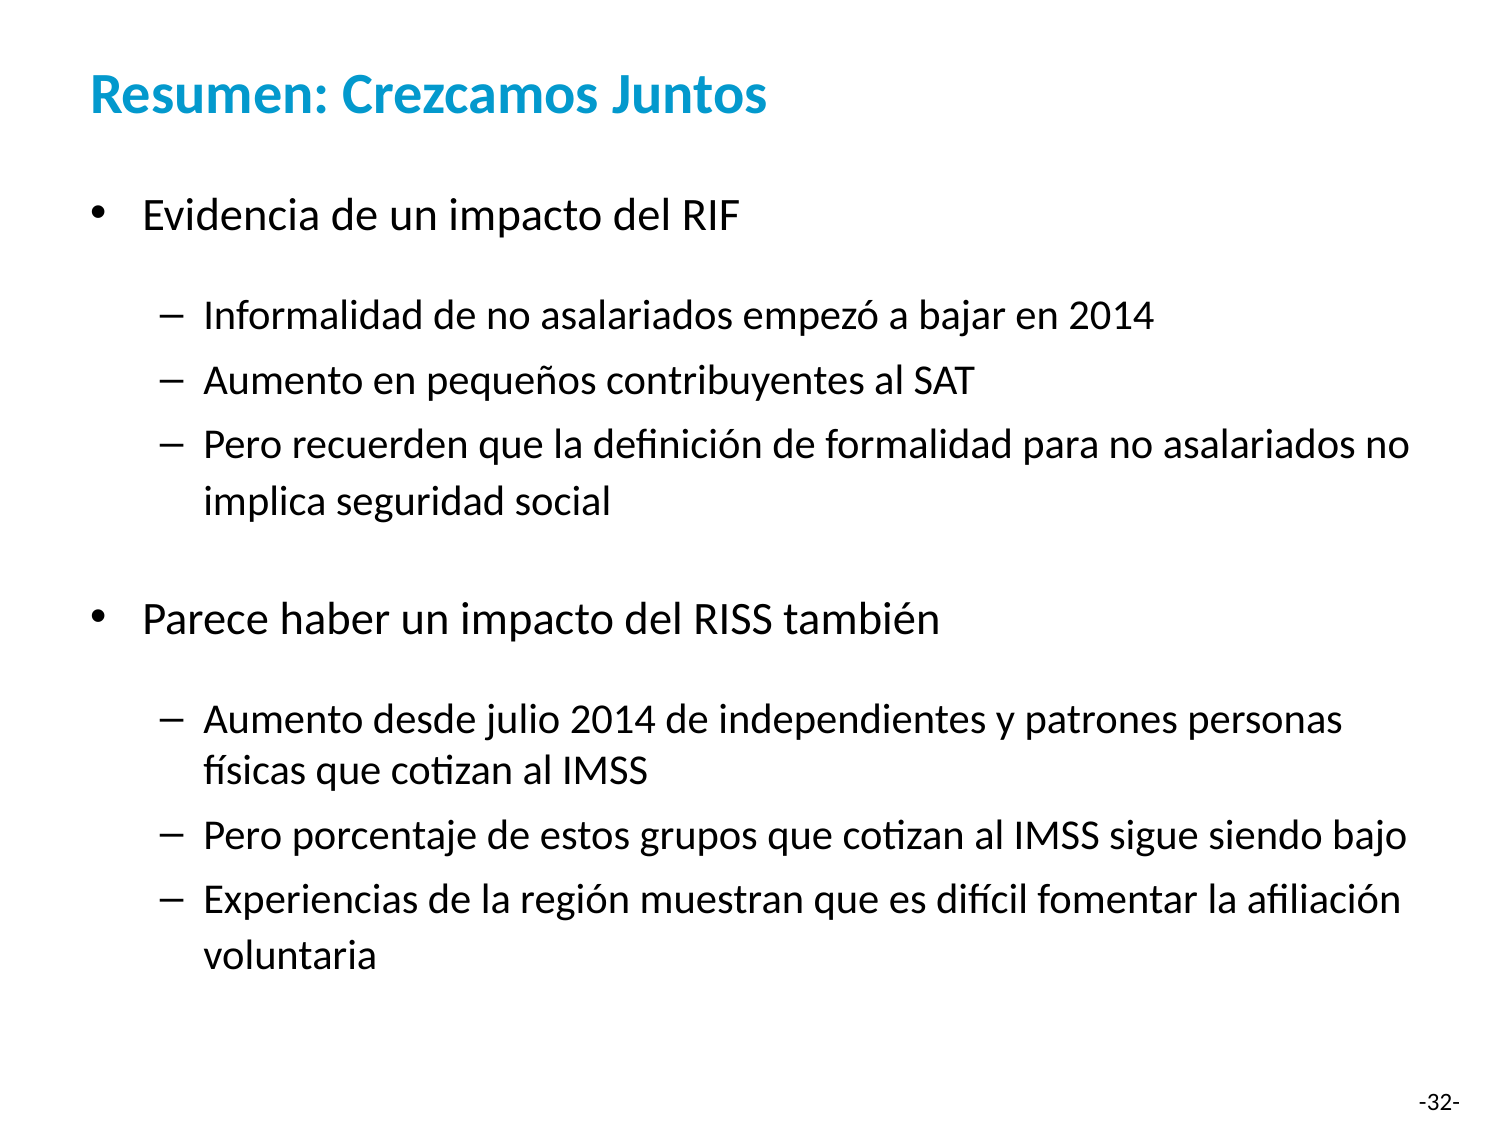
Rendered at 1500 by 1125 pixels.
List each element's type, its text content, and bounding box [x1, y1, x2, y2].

list Evidencia de un impacto del RIF Informalidad de no asalariados empezó a bajar en 2014 Aumento en pequeños contribuyentes al SAT Pero recuerden que la definición de formalidad para no asalariados no implica seguridad social Parece haber un impacto del RISS también Aumento desde julio 2014 de independientes y patrones personas físicas que cotizan al IMSS Pero porcentaje de estos grupos que cotizan al IMSS sigue siendo bajo Experiencias de la región muestran que es difícil fomentar la afiliación voluntaria [75, 187, 1438, 1000]
slide_number -32- [1125, 1077, 1475, 1125]
title Resumen: Crezcamos Juntos [75, 37, 1463, 143]
